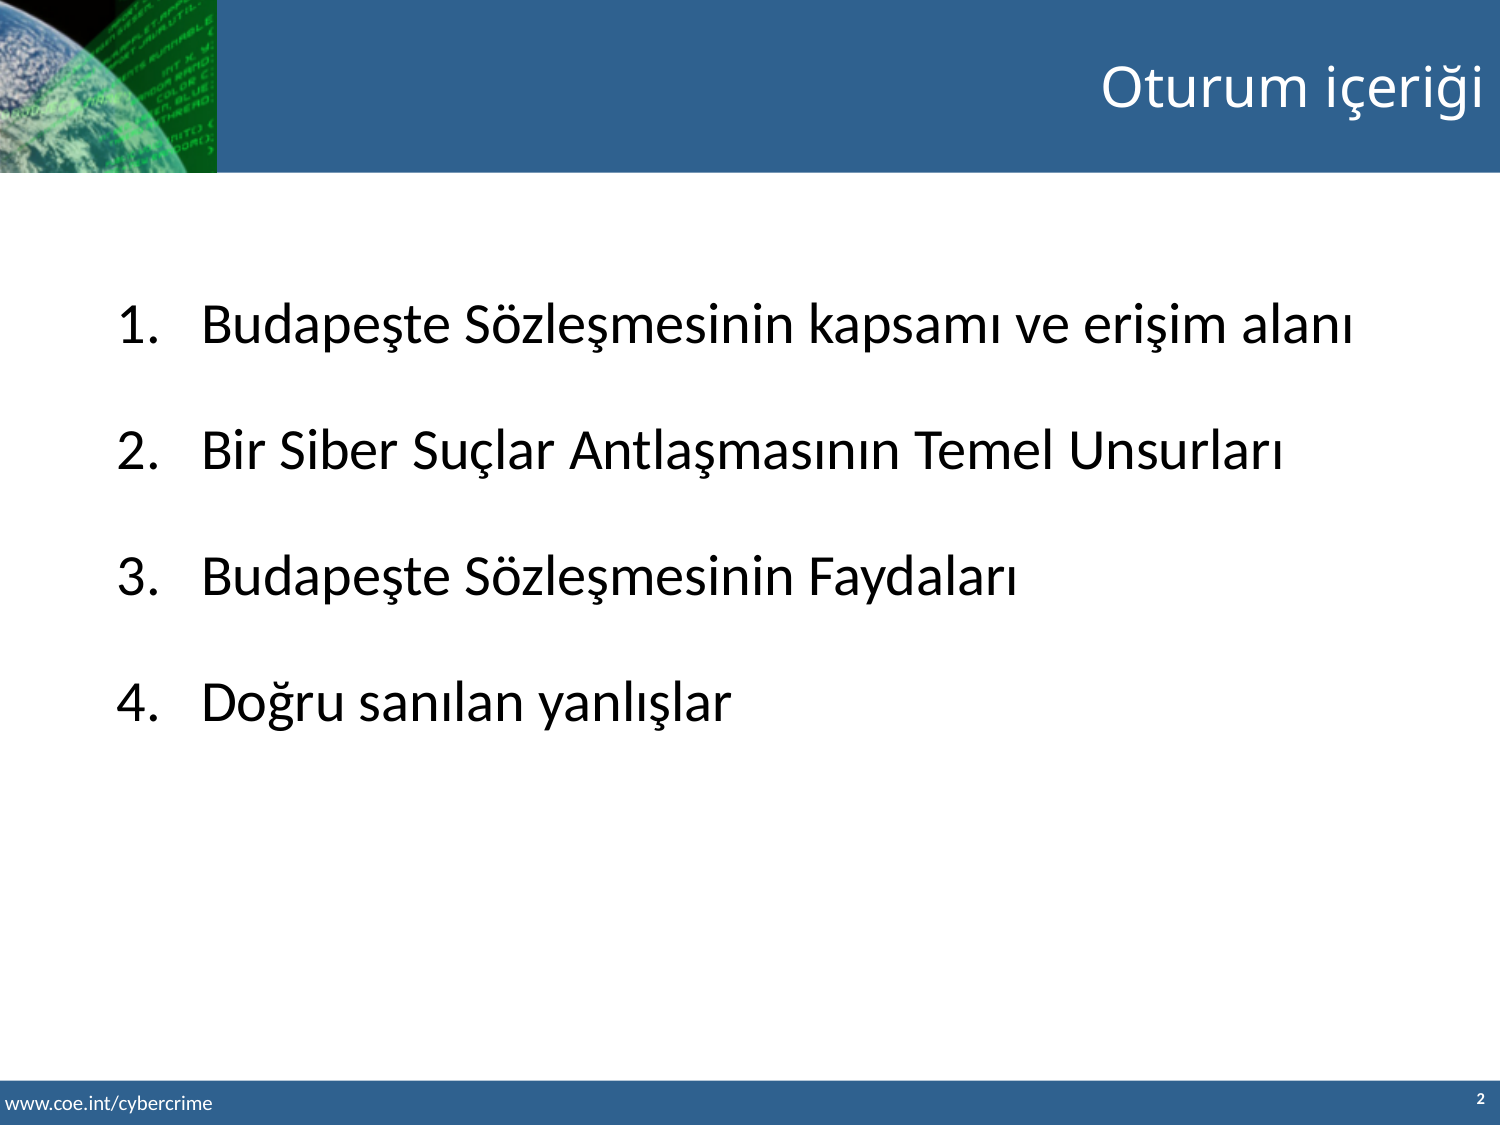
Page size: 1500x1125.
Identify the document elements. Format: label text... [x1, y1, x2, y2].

slide_number 2 [1162, 1080, 1500, 1125]
list Budapeşte Sözleşmesinin kapsamı ve erişim alanı Bir Siber Suçlar Antlaşmasının Temel Unsurları Budapeşte Sözleşmesinin Faydaları Doğru sanılan yanlışlar [101, 242, 1396, 957]
picture [0, 0, 217, 173]
list Oturum içeriği [421, 0, 1500, 172]
